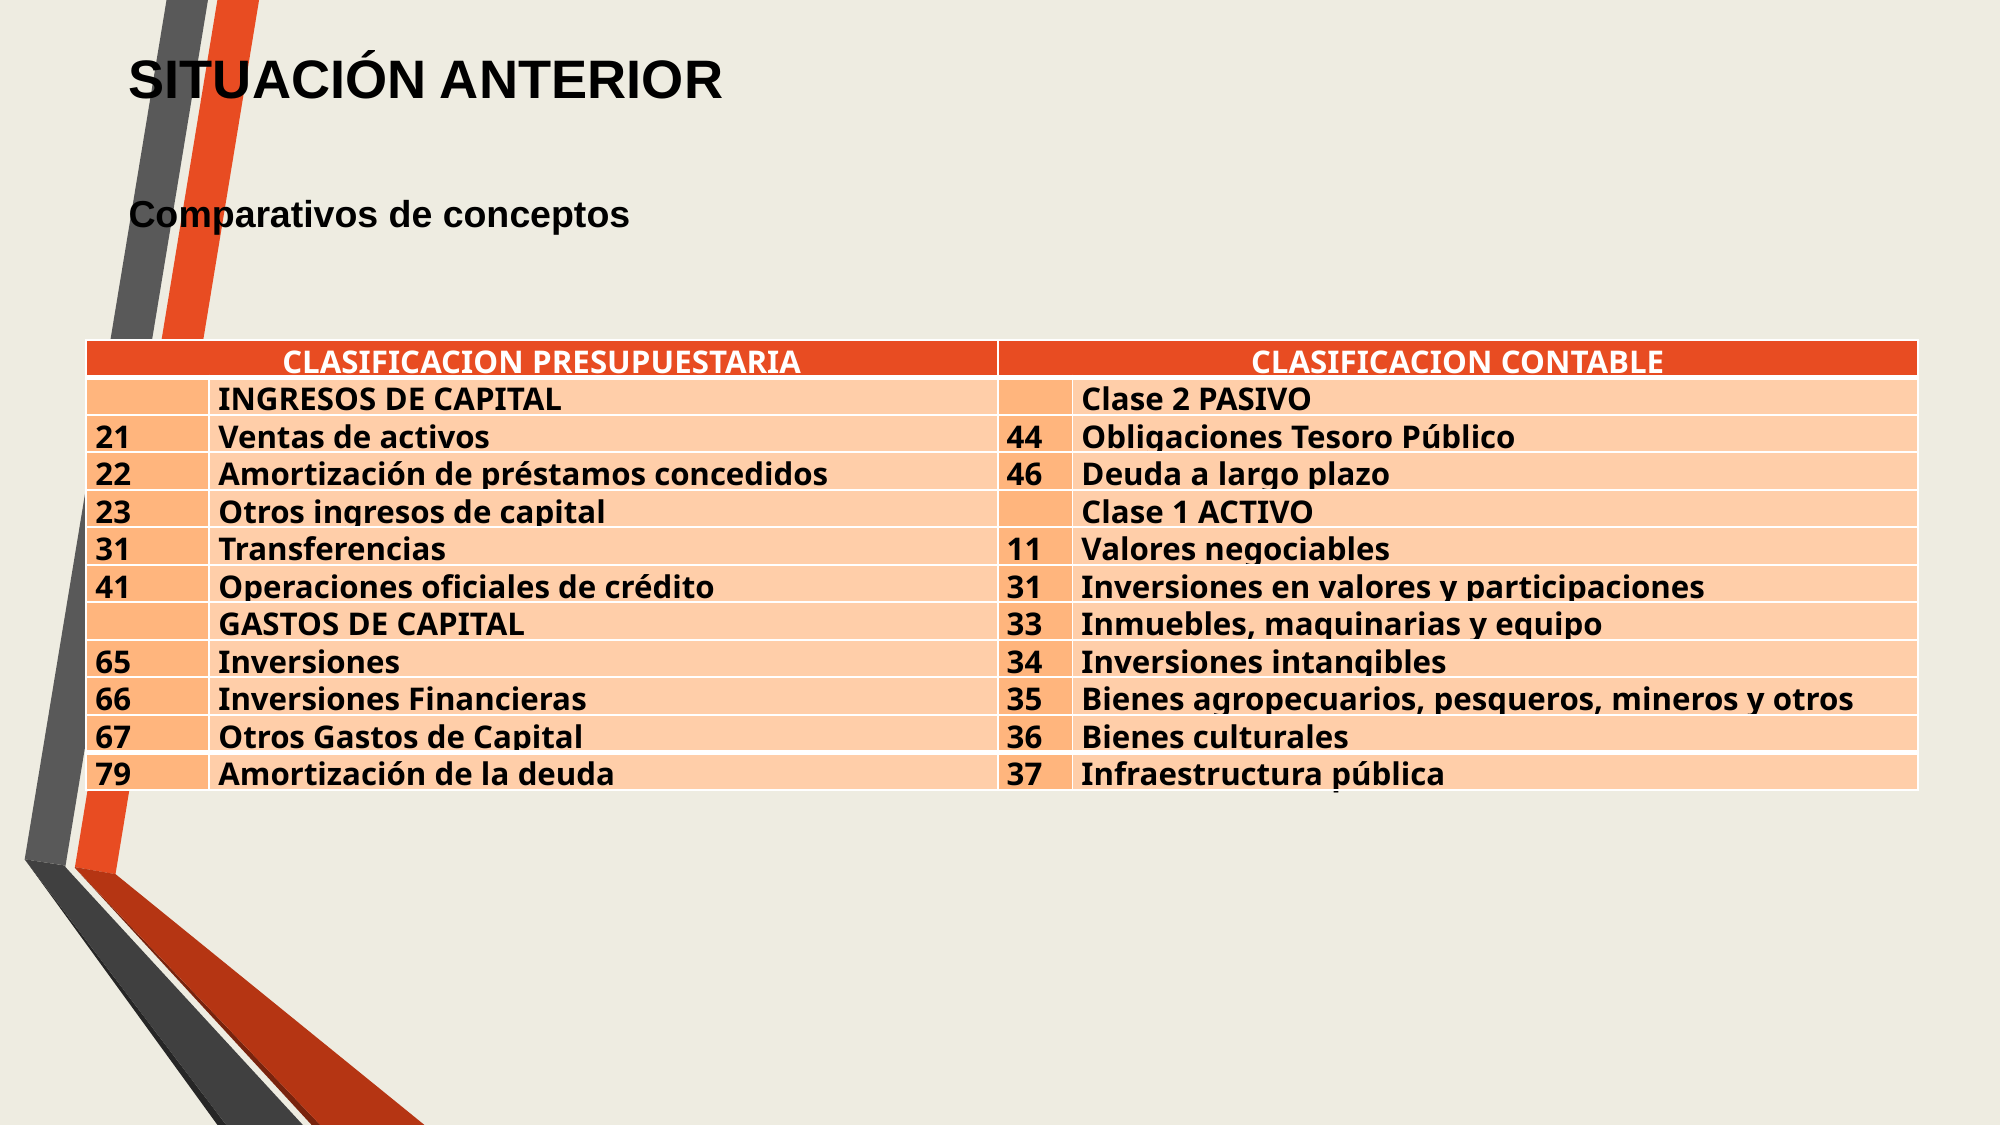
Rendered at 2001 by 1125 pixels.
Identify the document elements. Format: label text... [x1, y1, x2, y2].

table_cell 11 [999, 528, 1072, 564]
table_cell 66 [87, 678, 208, 714]
table_cell 65 [87, 641, 208, 676]
table_cell 36 [999, 716, 1072, 750]
table_cell Otros ingresos de capital [210, 491, 997, 526]
table_cell 79 [87, 755, 208, 789]
table_cell GASTOS DE CAPITAL [210, 603, 997, 639]
table_cell Amortización de la deuda [210, 755, 997, 789]
table_cell Valores negociables [1073, 528, 1917, 564]
table_cell Inmuebles, maquinarias y equipo [1073, 603, 1917, 639]
table_cell Deuda a largo plazo [1073, 453, 1917, 489]
table_cell 21 [87, 416, 208, 451]
table_cell 35 [999, 678, 1072, 714]
table_cell Inversiones Financieras [210, 678, 997, 714]
table_cell 33 [999, 603, 1072, 639]
table_header CLASIFICACION PRESUPUESTARIA [87, 341, 997, 375]
table_cell [999, 491, 1072, 526]
table_cell 34 [999, 641, 1072, 676]
table_cell 41 [87, 566, 208, 601]
table_cell [87, 380, 208, 414]
table_cell Infraestructura pública [1073, 755, 1917, 789]
table_cell Amortización de préstamos concedidos [210, 453, 997, 489]
table_cell 46 [999, 453, 1072, 489]
table_cell Inversiones en valores y participaciones [1073, 566, 1917, 601]
table_cell Transferencias [210, 528, 997, 564]
table_cell [87, 603, 208, 639]
table_cell 23 [87, 491, 208, 526]
table_cell 67 [87, 716, 208, 750]
text_box Comparativos de conceptos [113, 165, 1887, 242]
table_cell 31 [87, 528, 208, 564]
table_cell Obligaciones Tesoro Público [1073, 416, 1917, 451]
table_cell Clase 2 PASIVO [1073, 380, 1917, 414]
table_cell 37 [999, 755, 1072, 789]
table_cell Clase 1 ACTIVO [1073, 491, 1917, 526]
table_cell Bienes culturales [1073, 716, 1917, 750]
table_cell Operaciones oficiales de crédito [210, 566, 997, 601]
text_box SITUACIÓN ANTERIOR [113, 18, 1887, 116]
table_cell Inversiones intangibles [1073, 641, 1917, 676]
table_cell Inversiones [210, 641, 997, 676]
table_cell 22 [87, 453, 208, 489]
table_cell [999, 380, 1072, 414]
table_cell Bienes agropecuarios, pesqueros, mineros y otros [1073, 678, 1917, 714]
table_cell Ventas de activos [210, 416, 997, 451]
table_cell INGRESOS DE CAPITAL [210, 380, 997, 414]
table_header CLASIFICACION CONTABLE [999, 341, 1917, 375]
table_cell 31 [999, 566, 1072, 601]
table_cell Otros Gastos de Capital [210, 716, 997, 750]
table_cell 44 [999, 416, 1072, 451]
